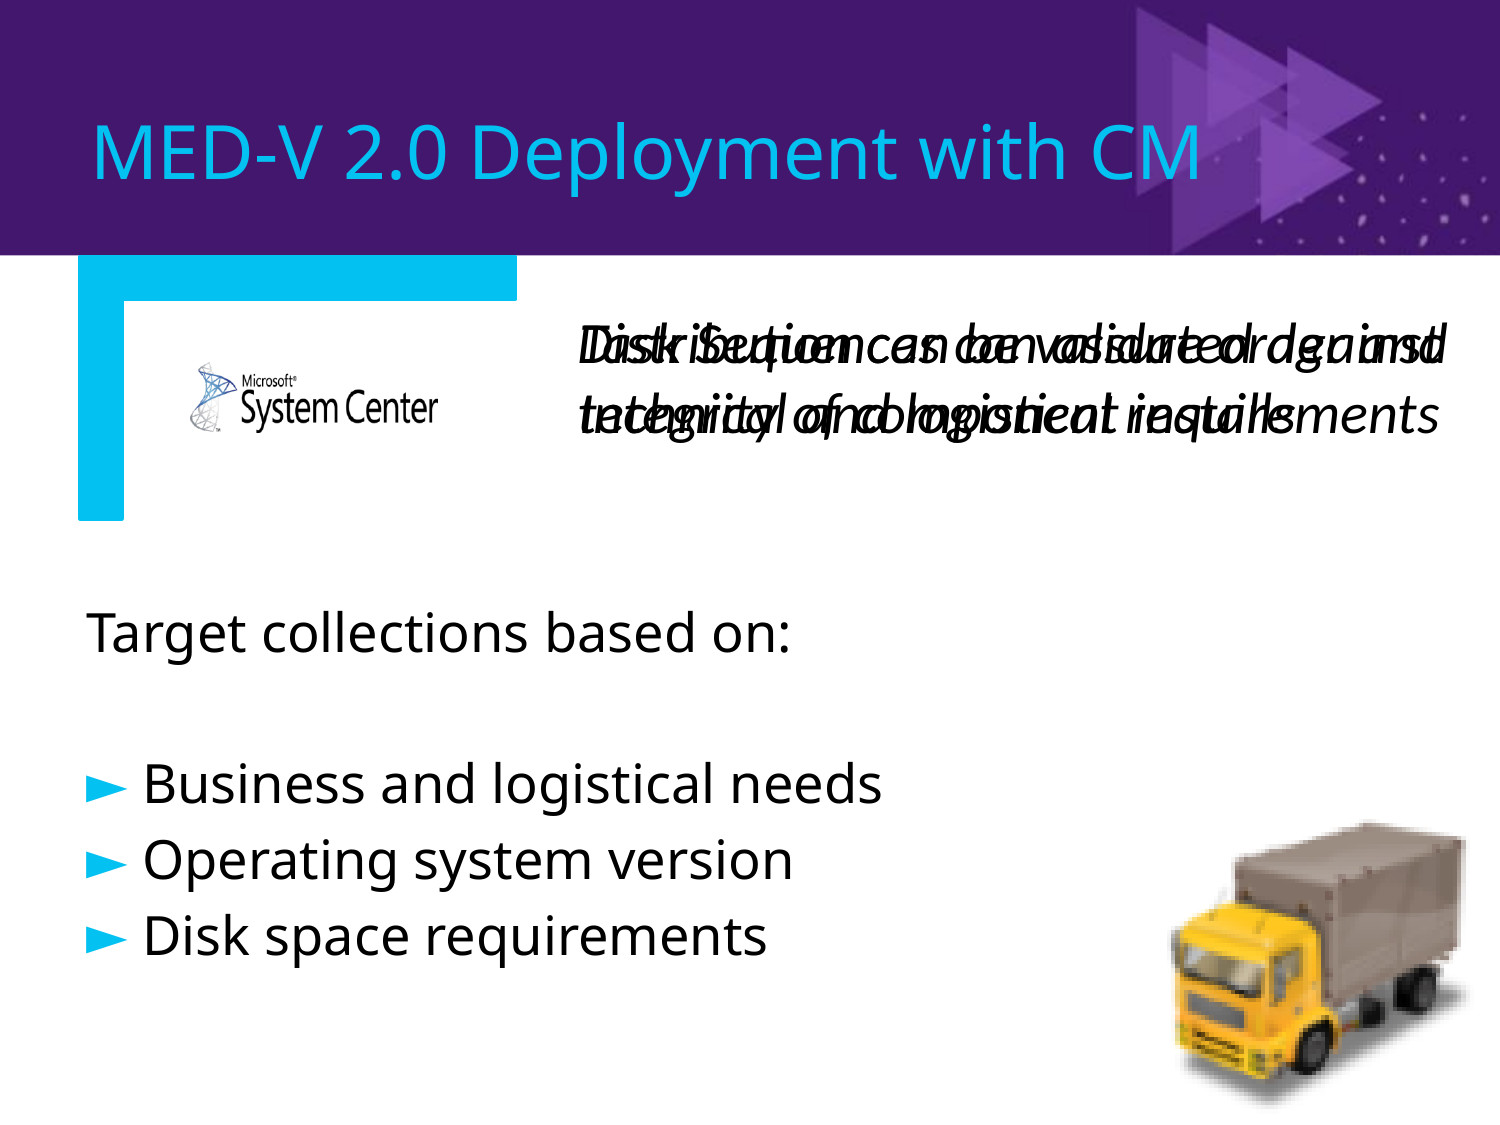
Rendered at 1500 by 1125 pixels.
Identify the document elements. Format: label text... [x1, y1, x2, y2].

picture [1163, 797, 1479, 1114]
picture [190, 362, 438, 433]
title MED-V 2.0 Deployment with CM [75, 56, 1425, 244]
text_box Target collections based on: Business and logistical needs Operating system version Disk space requirements [85, 598, 1058, 1118]
picture [0, 0, 1500, 255]
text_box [63, 197, 533, 705]
text_box Task Sequences can assure order and Integrity of component installs [579, 305, 1450, 446]
